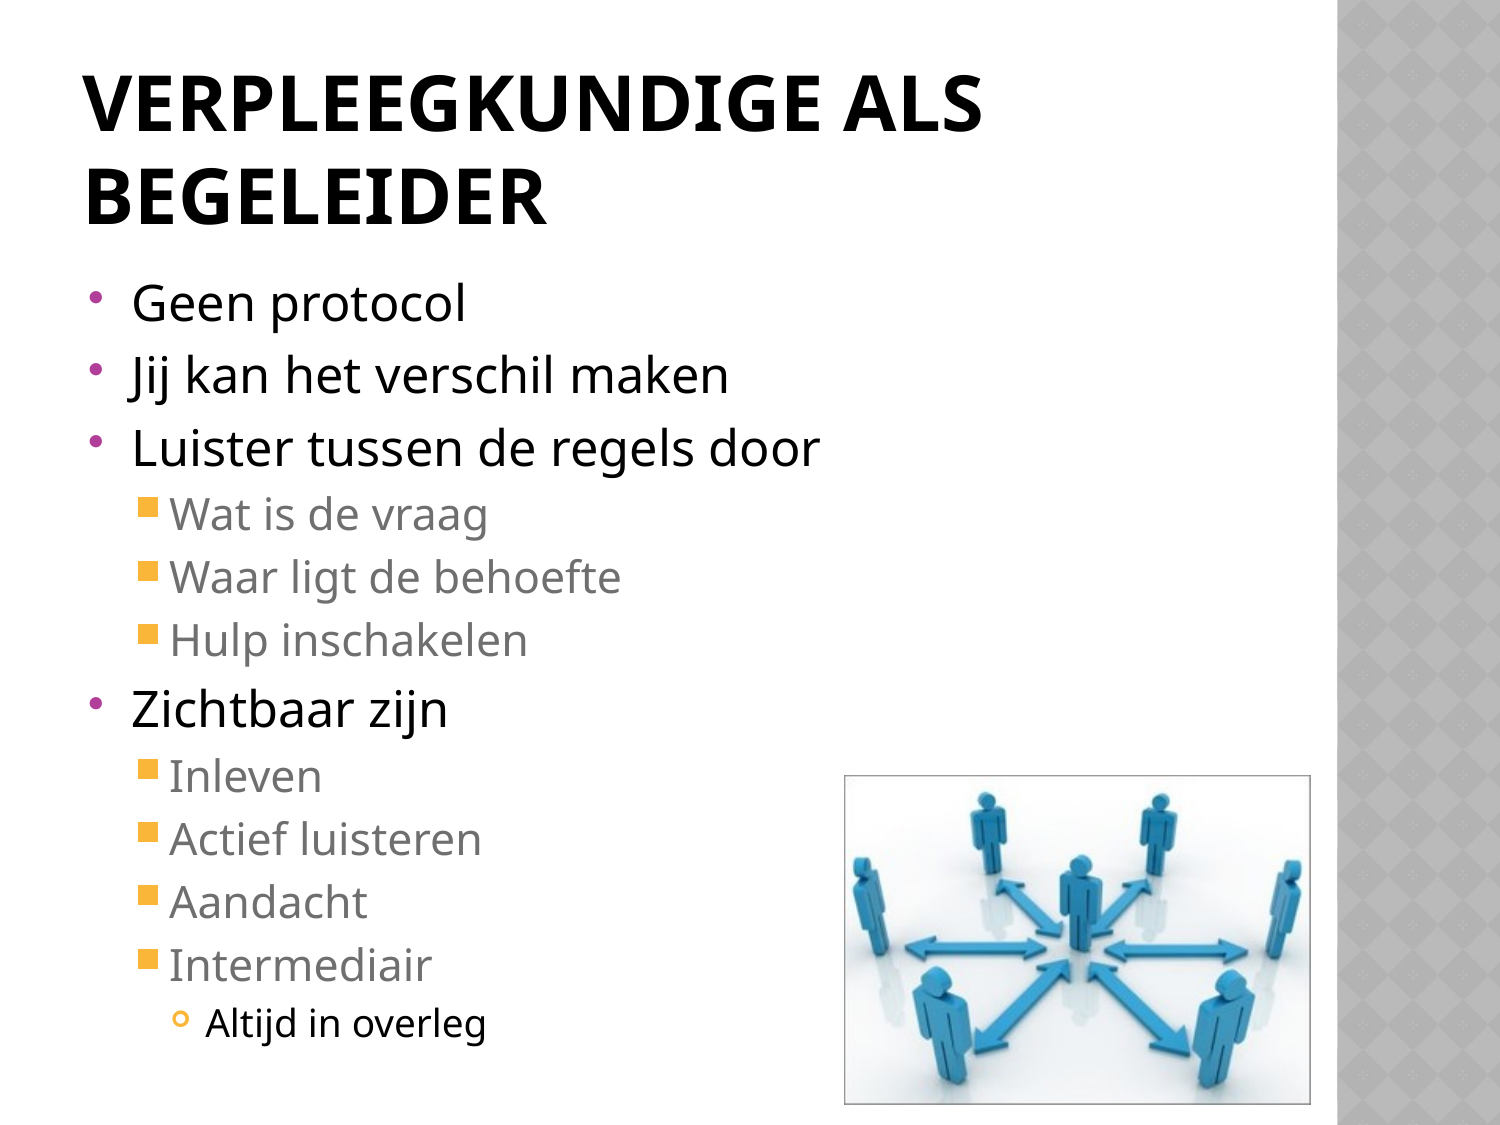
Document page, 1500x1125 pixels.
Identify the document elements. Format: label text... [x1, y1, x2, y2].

picture [844, 774, 1311, 1106]
title Verpleegkundige als begeleider [75, 52, 1412, 240]
list Geen protocol Jij kan het verschil maken Luister tussen de regels door Wat is de vraag Waar ligt de behoefte Hulp inschakelen Zichtbaar zijn Inleven Actief luisteren Aandacht Intermediair Altijd in overleg [75, 264, 1263, 1059]
